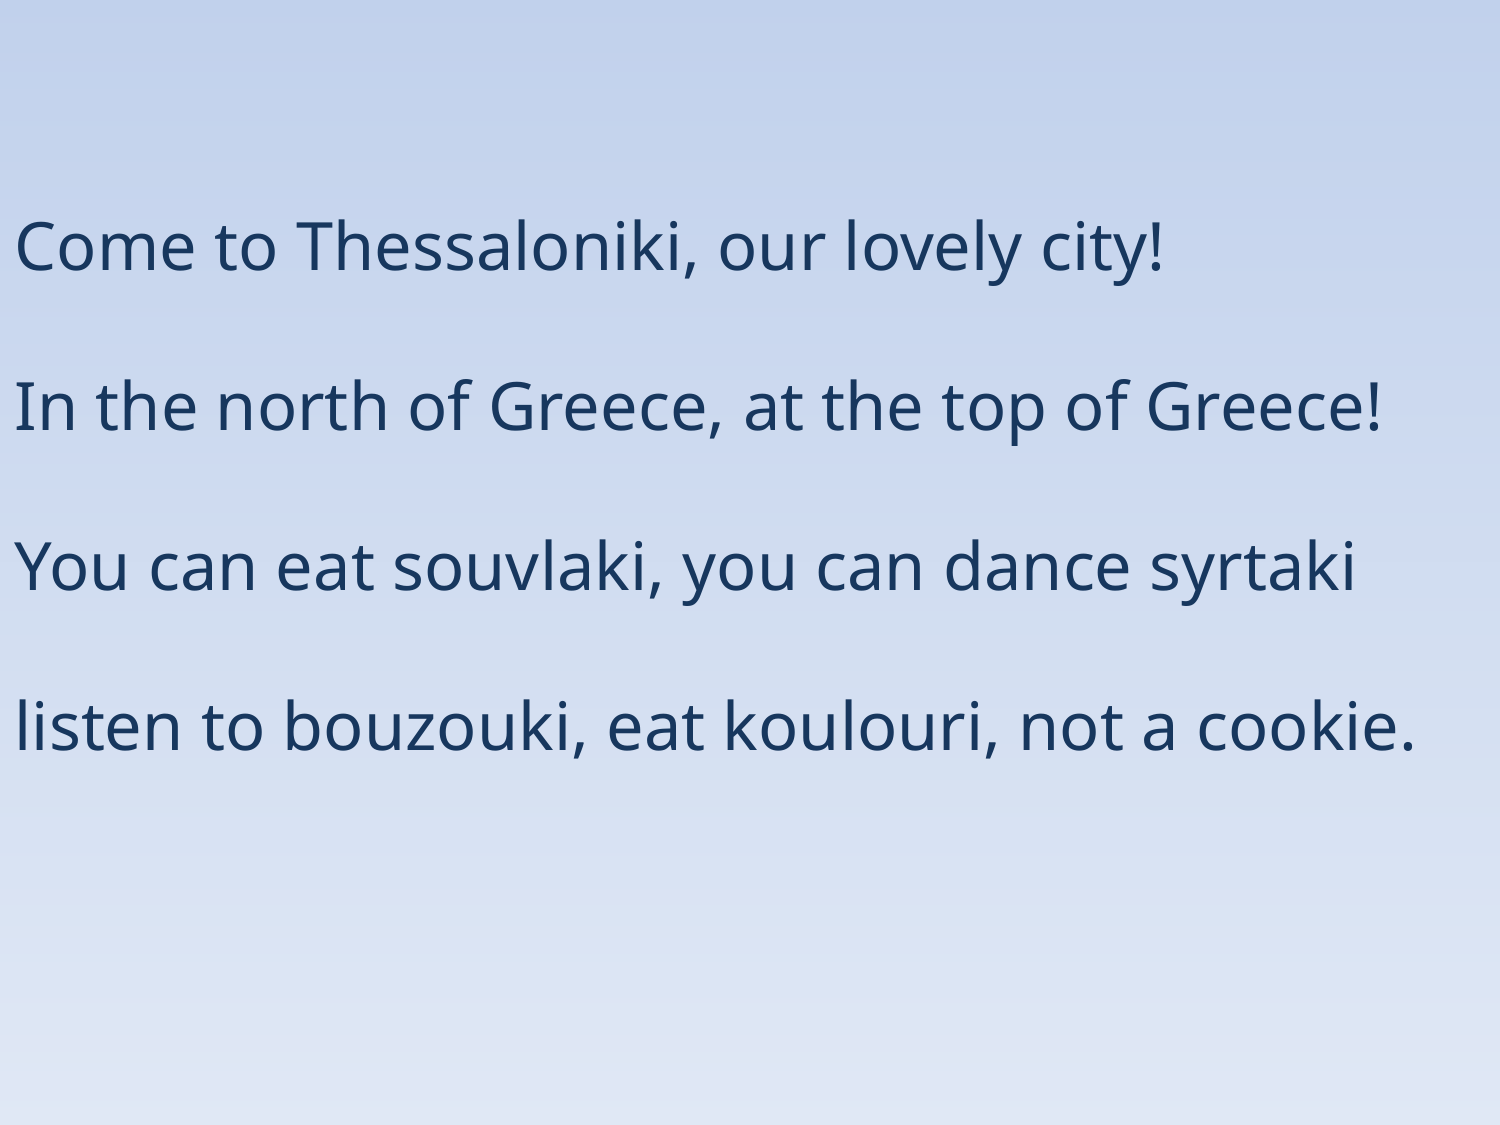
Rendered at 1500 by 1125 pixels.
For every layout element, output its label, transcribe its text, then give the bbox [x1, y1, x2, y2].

text_box Come to Thessaloniki, our lovely city! In the north of Greece, at the top of Greece! You can eat souvlaki, you can dance syrtaki listen to bouzouki, eat koulouri, not a cookie. [0, 196, 1500, 771]
